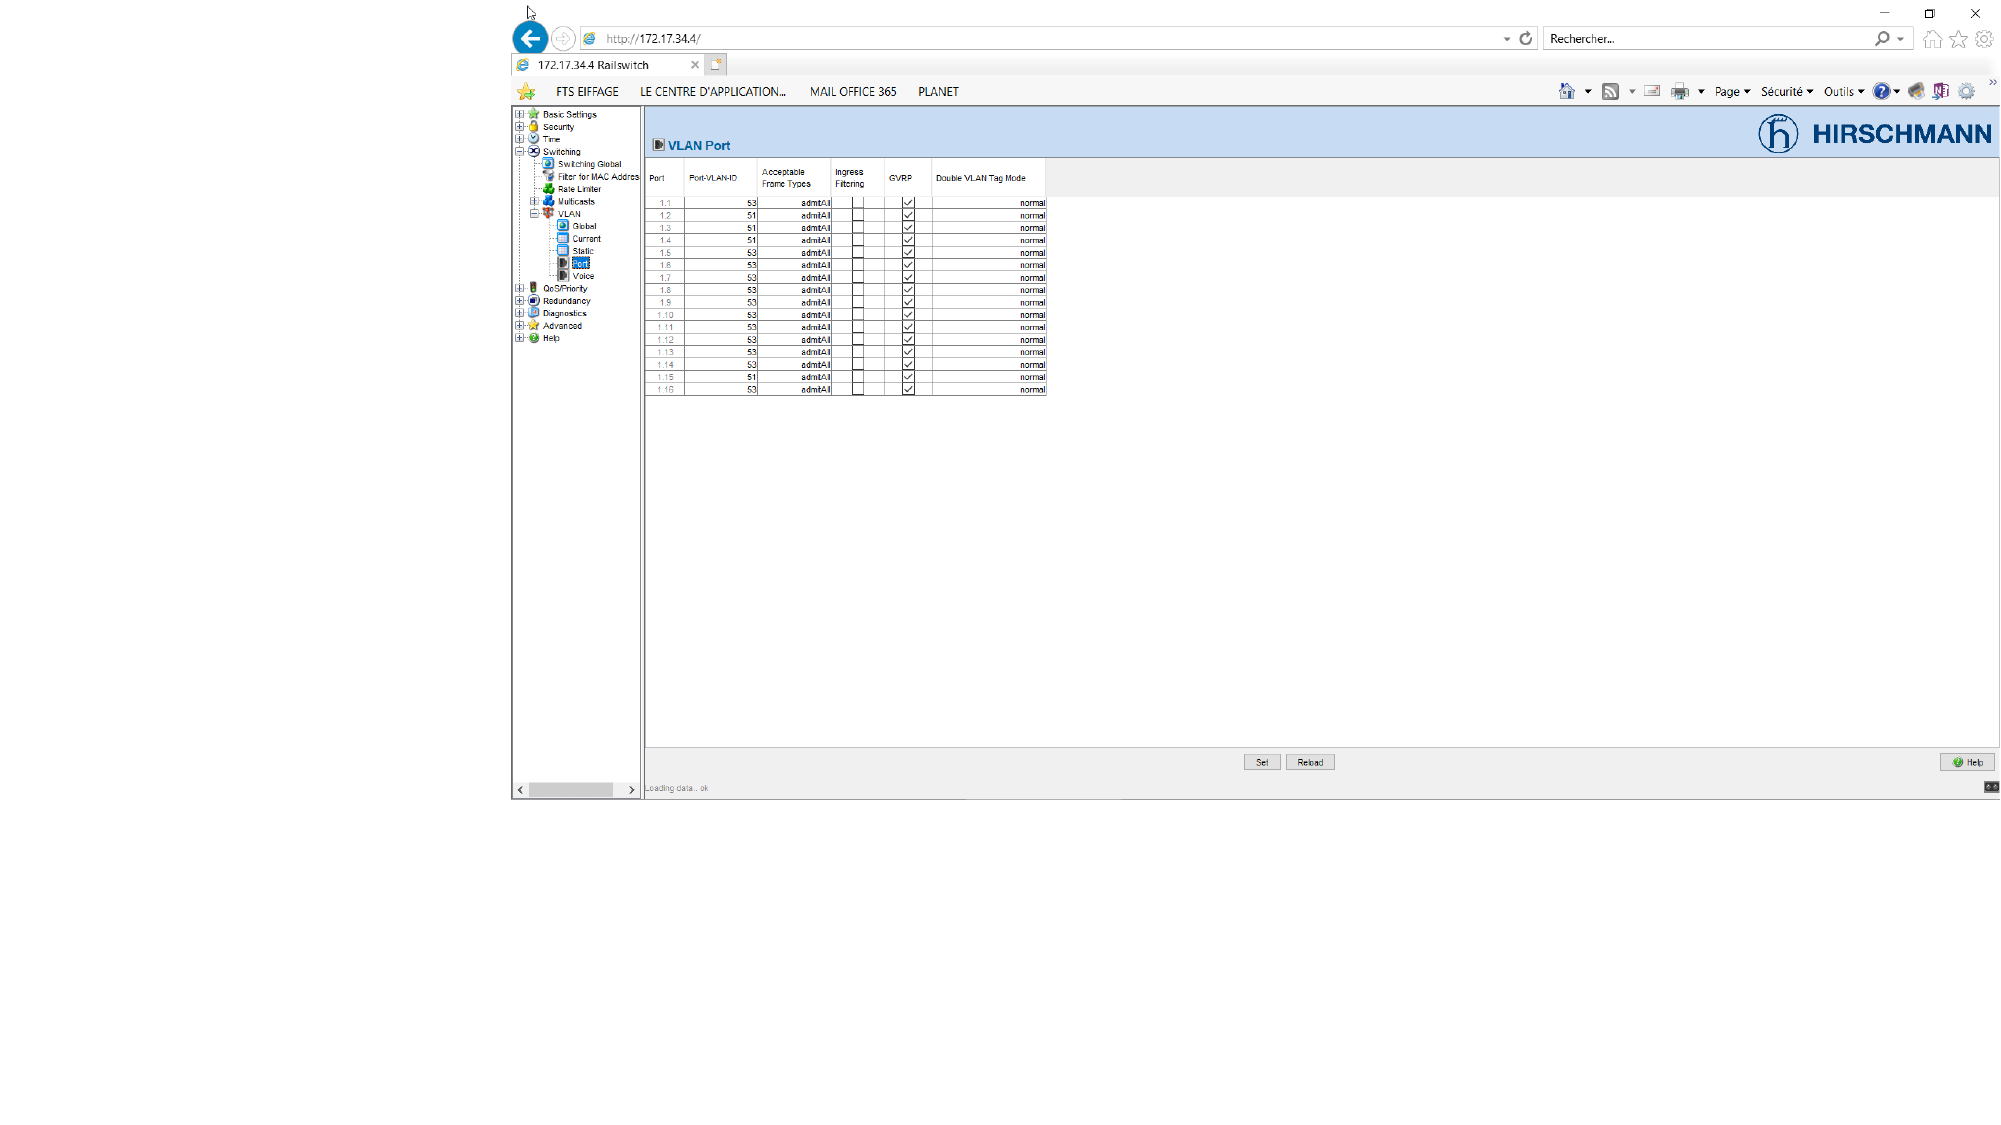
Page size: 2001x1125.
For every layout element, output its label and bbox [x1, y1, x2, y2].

picture [511, 0, 2000, 800]
